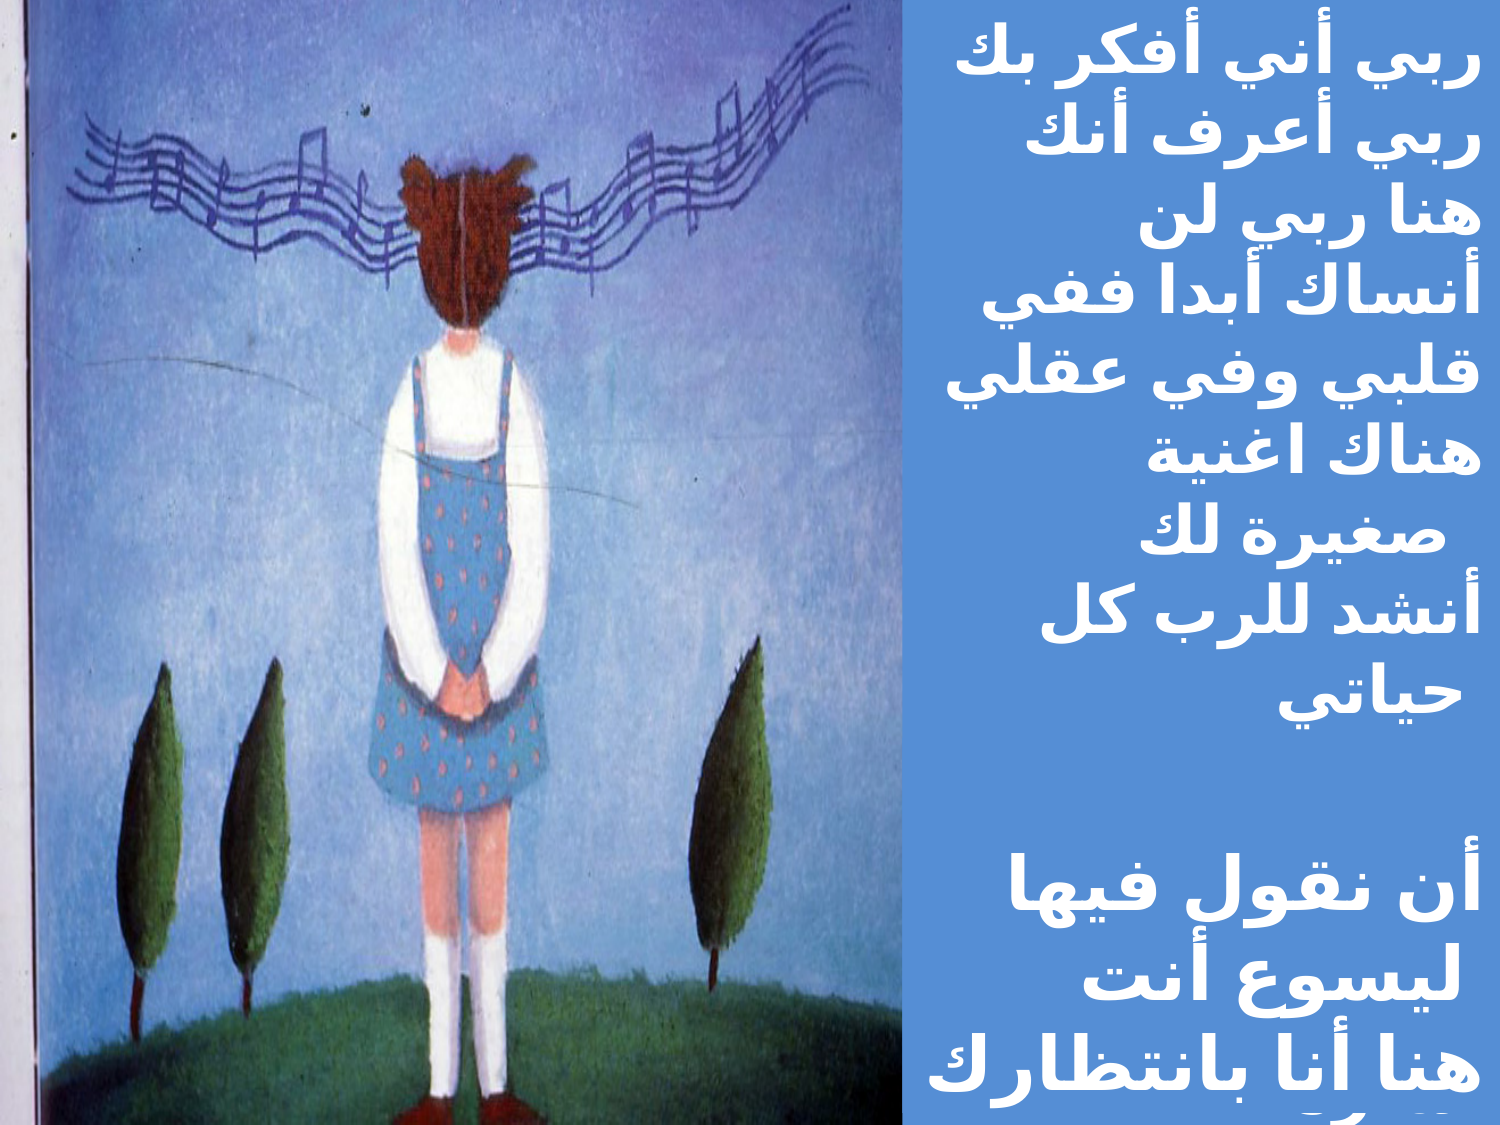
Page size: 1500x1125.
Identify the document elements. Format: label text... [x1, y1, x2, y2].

text_box ربي أني أفكر بك ربي أعرف أنك هنا ربي لن أنساك أبدا ففي قلبي وفي عقلي هناك اغنية صغيرة لك أنشد للرب كل حياتي ألصلاة من وقت لأخر حتى ولو للحظات فهذه اشارة [904, 0, 1500, 738]
picture [0, 0, 903, 1125]
text_box أن نقول فيها ليسوع أنت هنا أنا بانتظارك [907, 738, 1500, 1113]
text_box ربي أني أفكر بك ربي أعرف أنك هنا ربي لن أنساك أبدا ففي قلبي وفي عقلي هناك اغنية صغيرة لك أنشد للرب كل حياتي ألصلاة من وقت لأخر حتى ولو للحظات فهذه اشارة [907, 1113, 1500, 1125]
